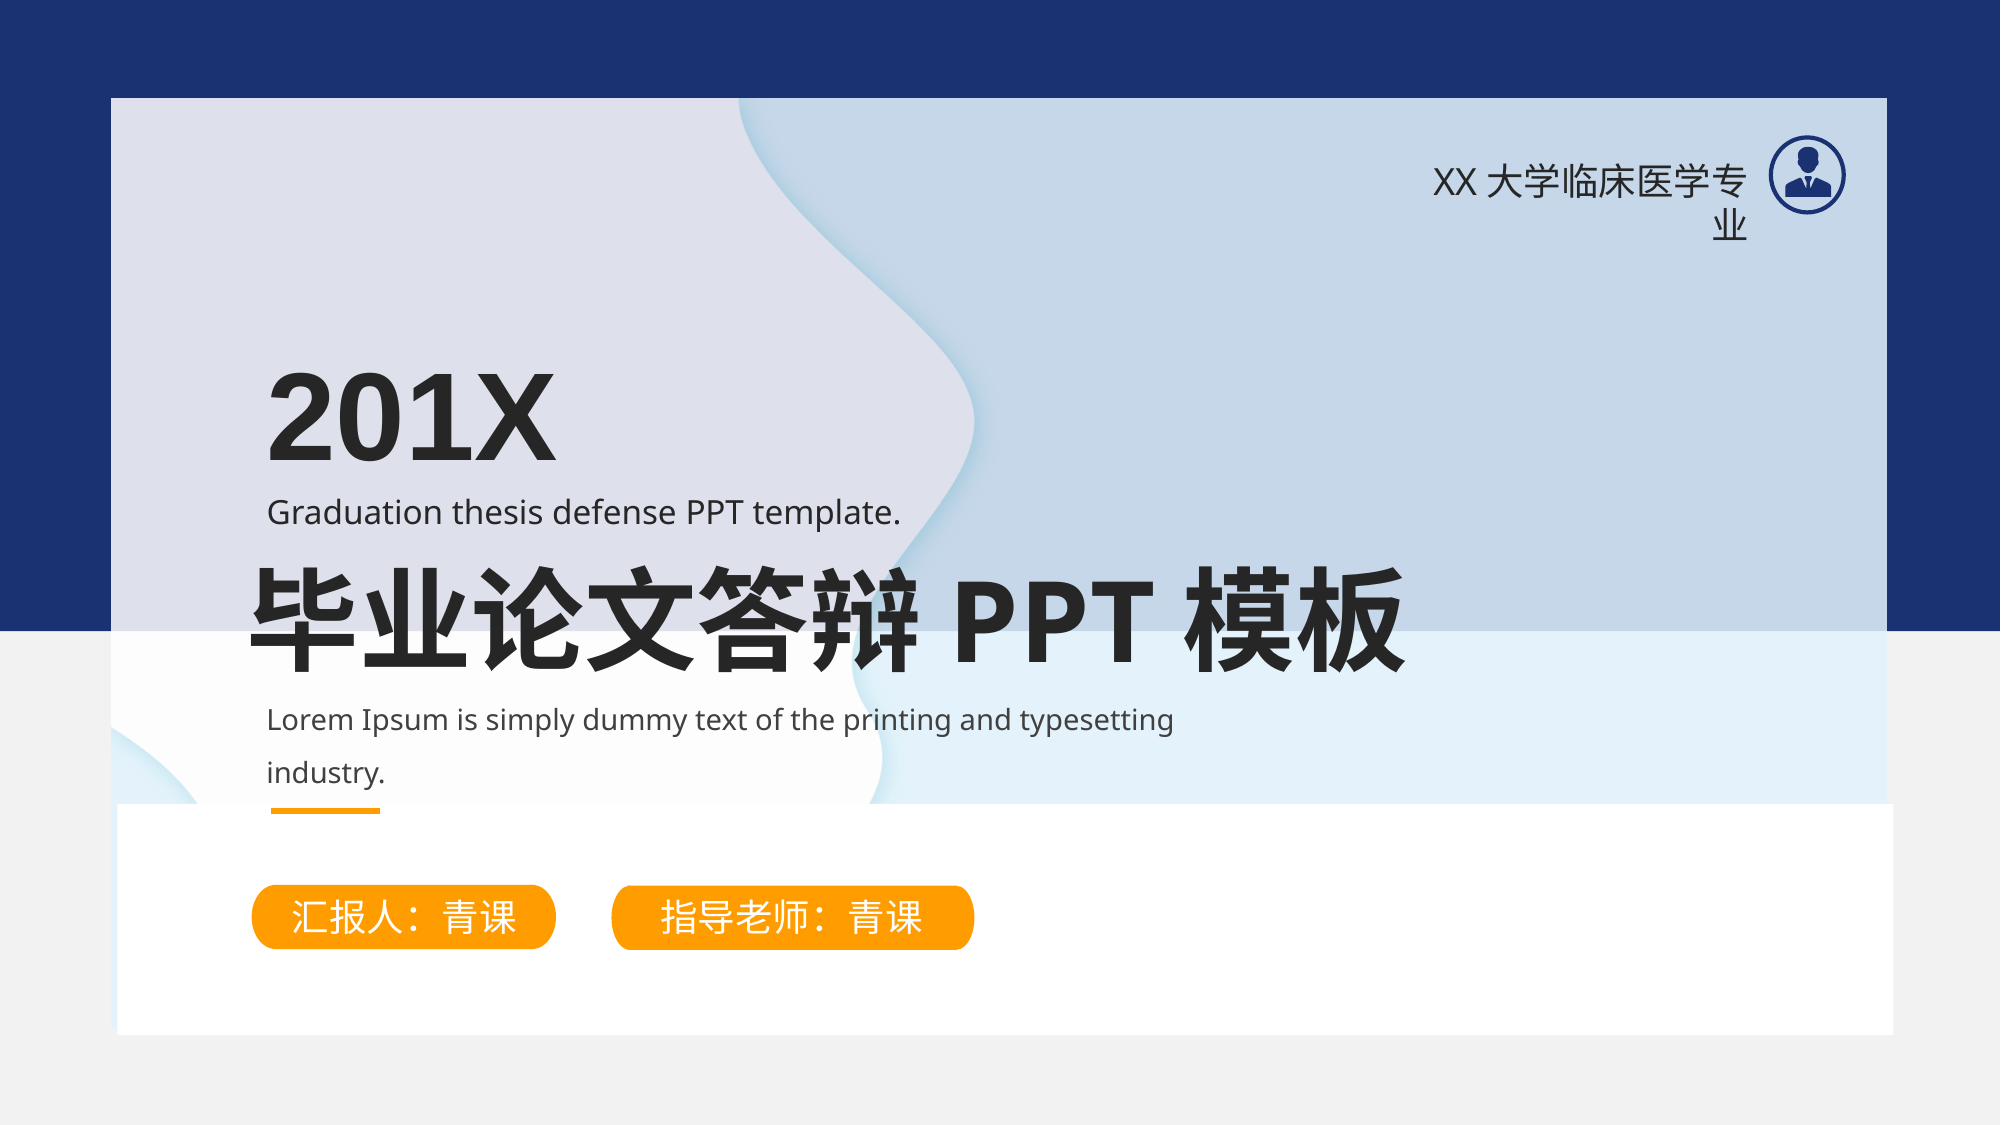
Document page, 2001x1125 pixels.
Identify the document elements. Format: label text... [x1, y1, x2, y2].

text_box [247, 328, 1407, 792]
text_box [110, 97, 1888, 1029]
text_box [594, 885, 989, 952]
text_box · [116, 803, 1894, 1036]
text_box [168, 884, 641, 952]
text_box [1382, 137, 1844, 213]
